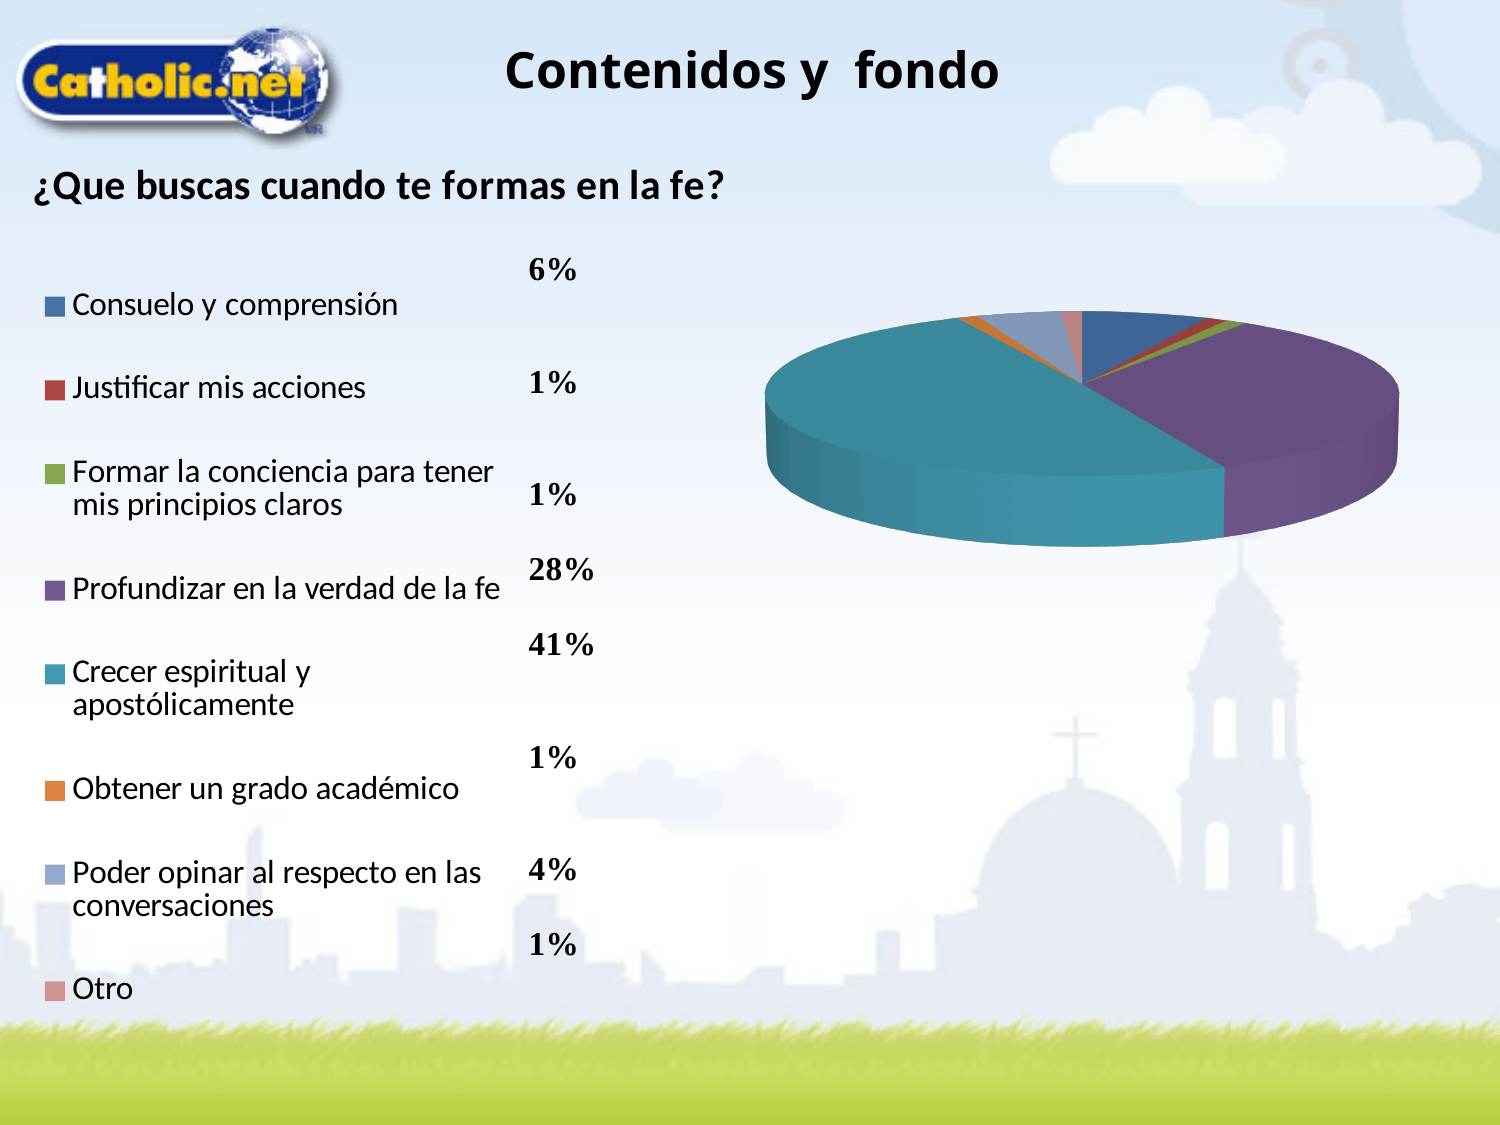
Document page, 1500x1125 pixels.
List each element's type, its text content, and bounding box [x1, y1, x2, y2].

picture [0, 0, 1500, 1125]
chart [17, 160, 1448, 1059]
text_box Contenidos y fondo [490, 30, 1329, 159]
